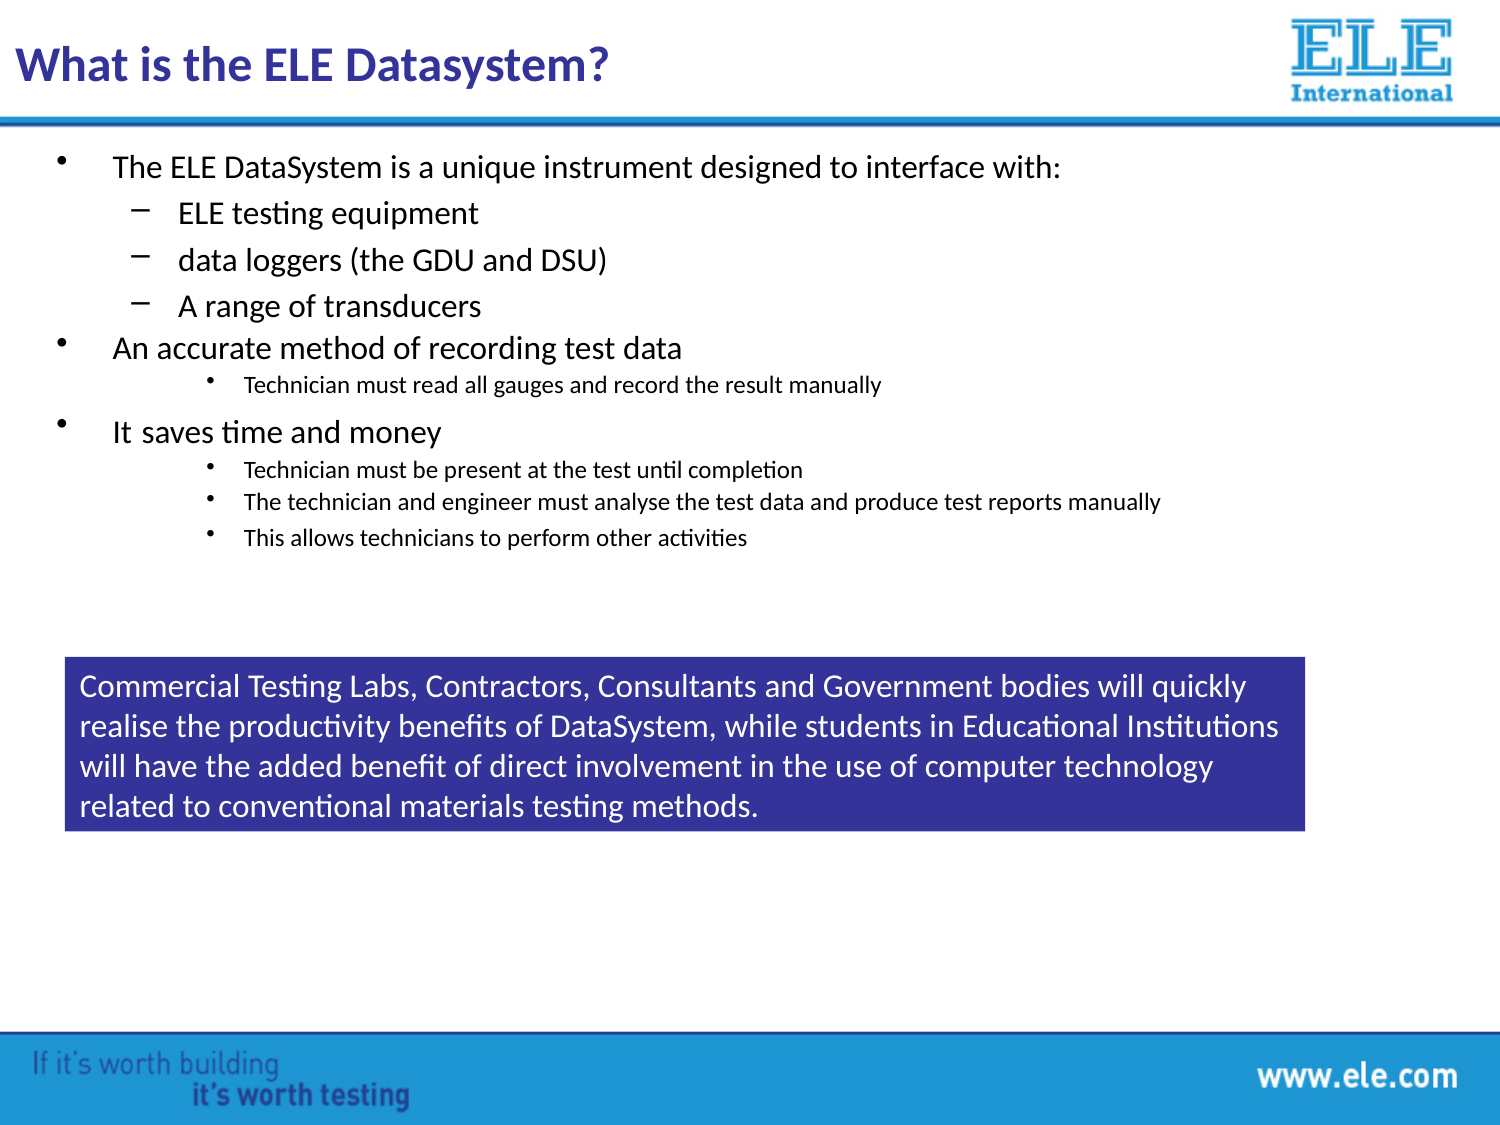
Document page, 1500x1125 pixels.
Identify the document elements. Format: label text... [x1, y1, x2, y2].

title What is the ELE Datasystem? [0, 23, 1276, 99]
list The ELE DataSystem is a unique instrument designed to interface with: ELE testing equipment data loggers (the GDU and DSU) A range of transducers An accurate method of recording test data Technician must read all gauges and record the result manually It saves time and money Technician must be present at the test until completion The technician and engineer must analyse the test data and produce test reports manually This allows technicians to perform other activities [40, 136, 1448, 563]
text_box Commercial Testing Labs, Contractors, Consultants and Government bodies will quickly realise the productivity benefits of DataSystem, while students in Educational Institutions will have the added benefit of direct involvement in the use of computer technology related to conventional materials testing methods. [64, 656, 1306, 832]
picture [0, 0, 1500, 1125]
